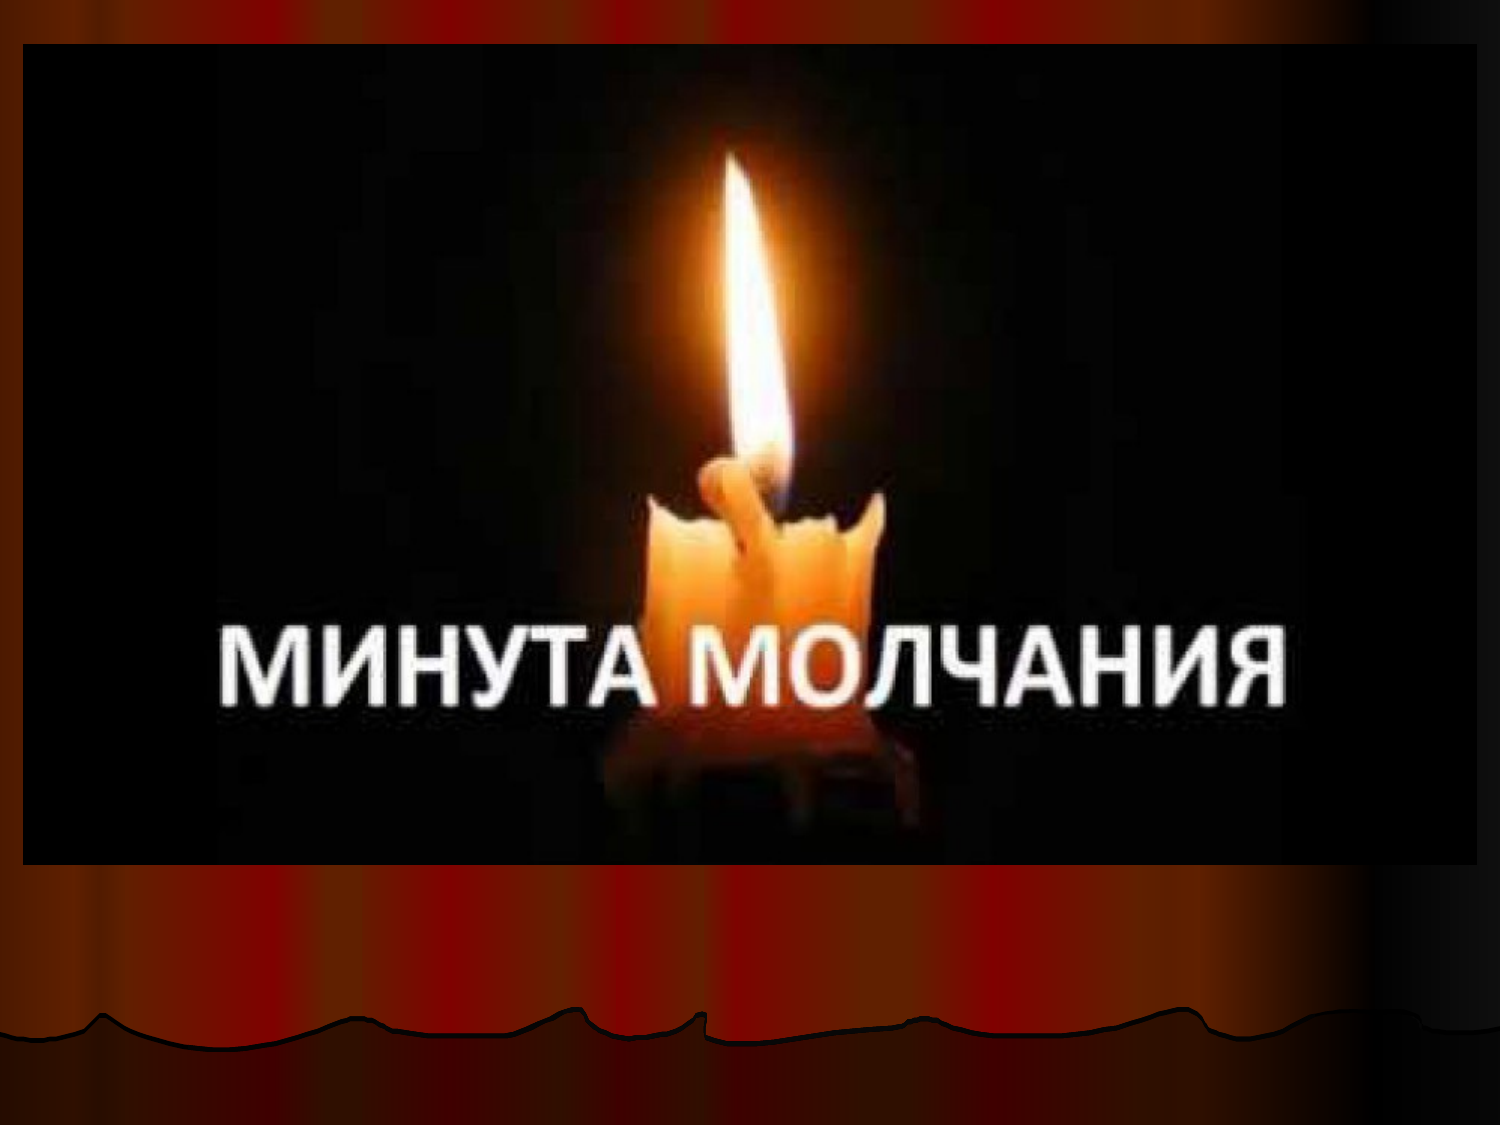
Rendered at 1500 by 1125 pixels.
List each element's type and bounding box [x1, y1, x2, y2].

list [23, 44, 1477, 866]
